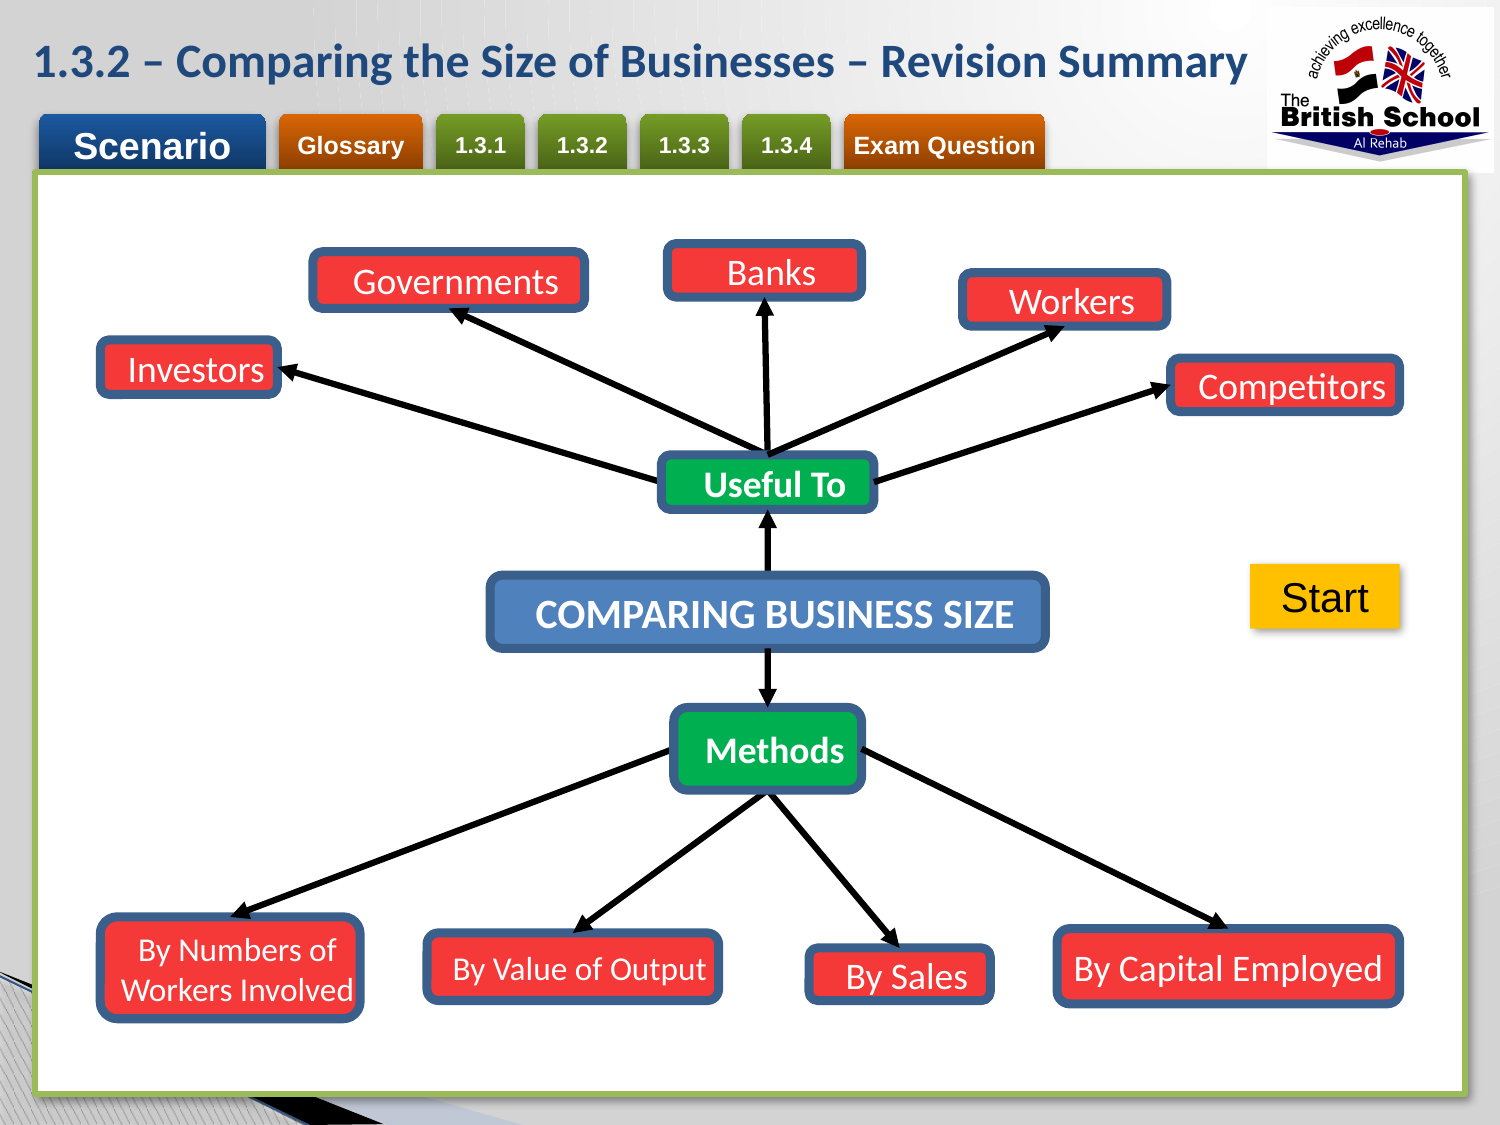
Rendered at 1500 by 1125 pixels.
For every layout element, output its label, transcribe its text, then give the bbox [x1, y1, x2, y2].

text_box Start [1250, 563, 1400, 629]
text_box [426, 790, 761, 1001]
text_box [767, 801, 855, 1001]
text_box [100, 748, 675, 1019]
picture [281, 1114, 303, 1125]
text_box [100, 339, 484, 483]
picture [1267, 7, 1495, 173]
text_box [489, 454, 1046, 791]
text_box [767, 272, 1168, 444]
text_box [312, 251, 768, 455]
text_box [861, 736, 1400, 1005]
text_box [873, 357, 1400, 471]
title 1.3.2 – Comparing the Size of Businesses – Revision Summary [17, 7, 1306, 110]
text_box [667, 243, 862, 272]
